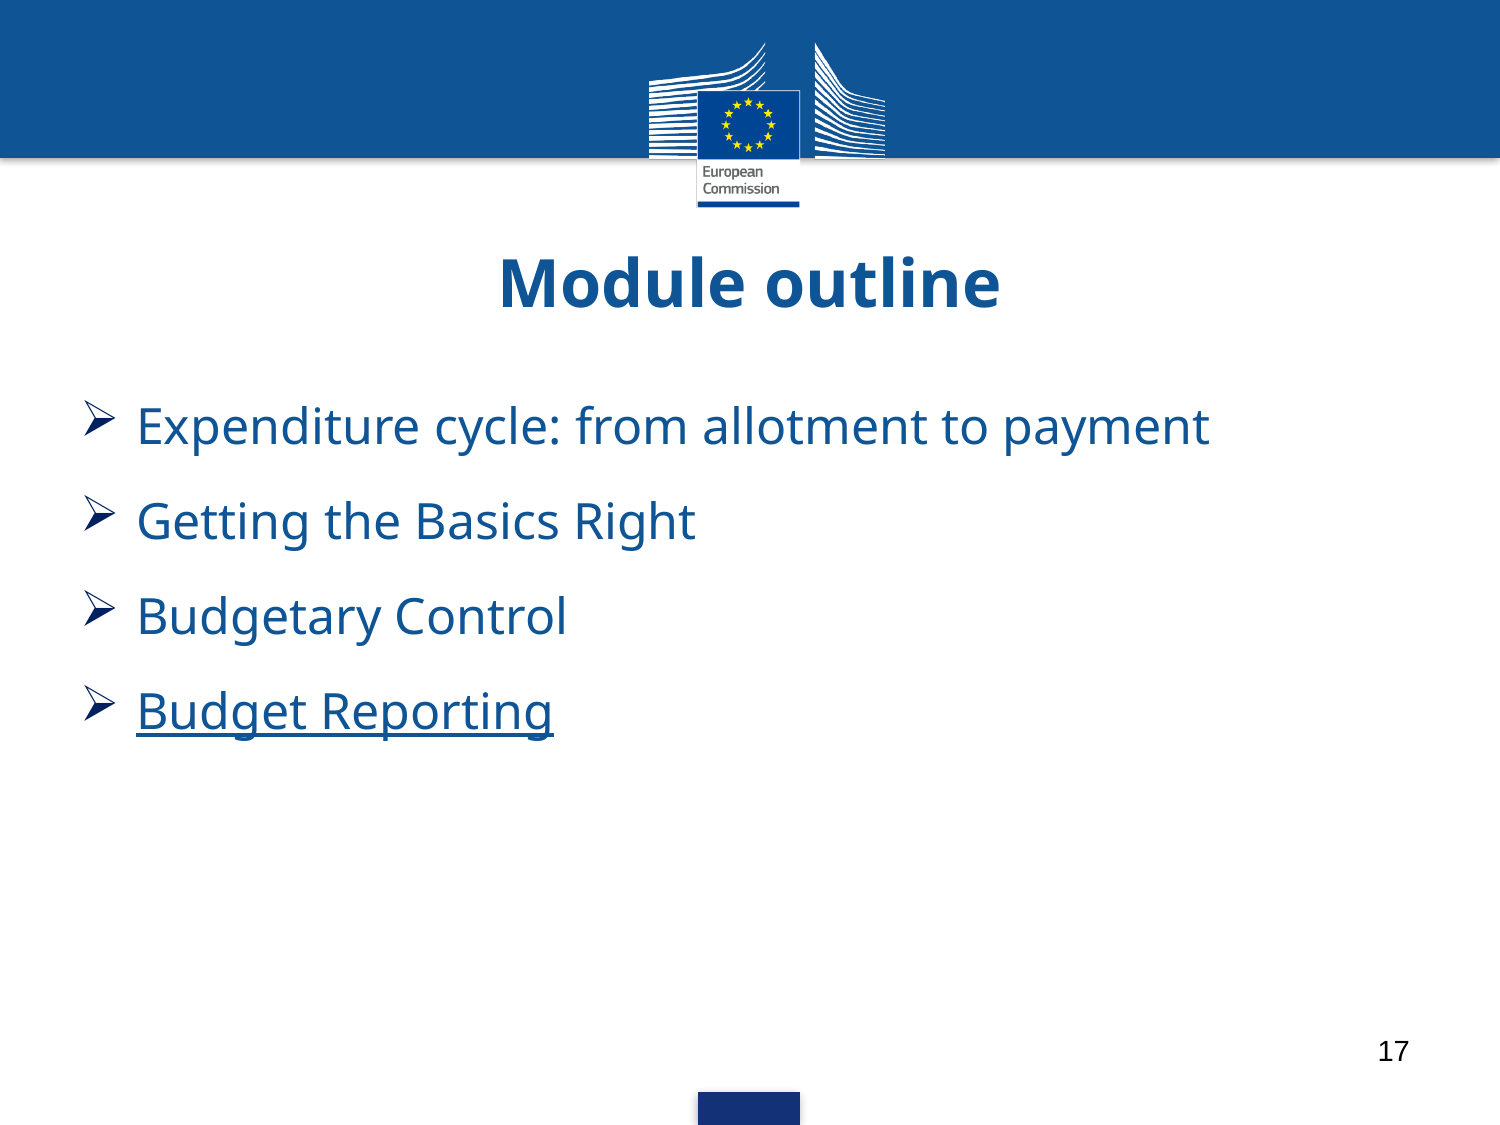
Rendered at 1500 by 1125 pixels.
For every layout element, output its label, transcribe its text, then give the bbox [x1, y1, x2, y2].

list Expenditure cycle: from allotment to payment Getting the Basics Right Budgetary Control Budget Reporting [64, 386, 1416, 894]
slide_number 17 [1074, 1024, 1426, 1103]
picture [649, 42, 885, 187]
title Module outline [0, 187, 1500, 376]
